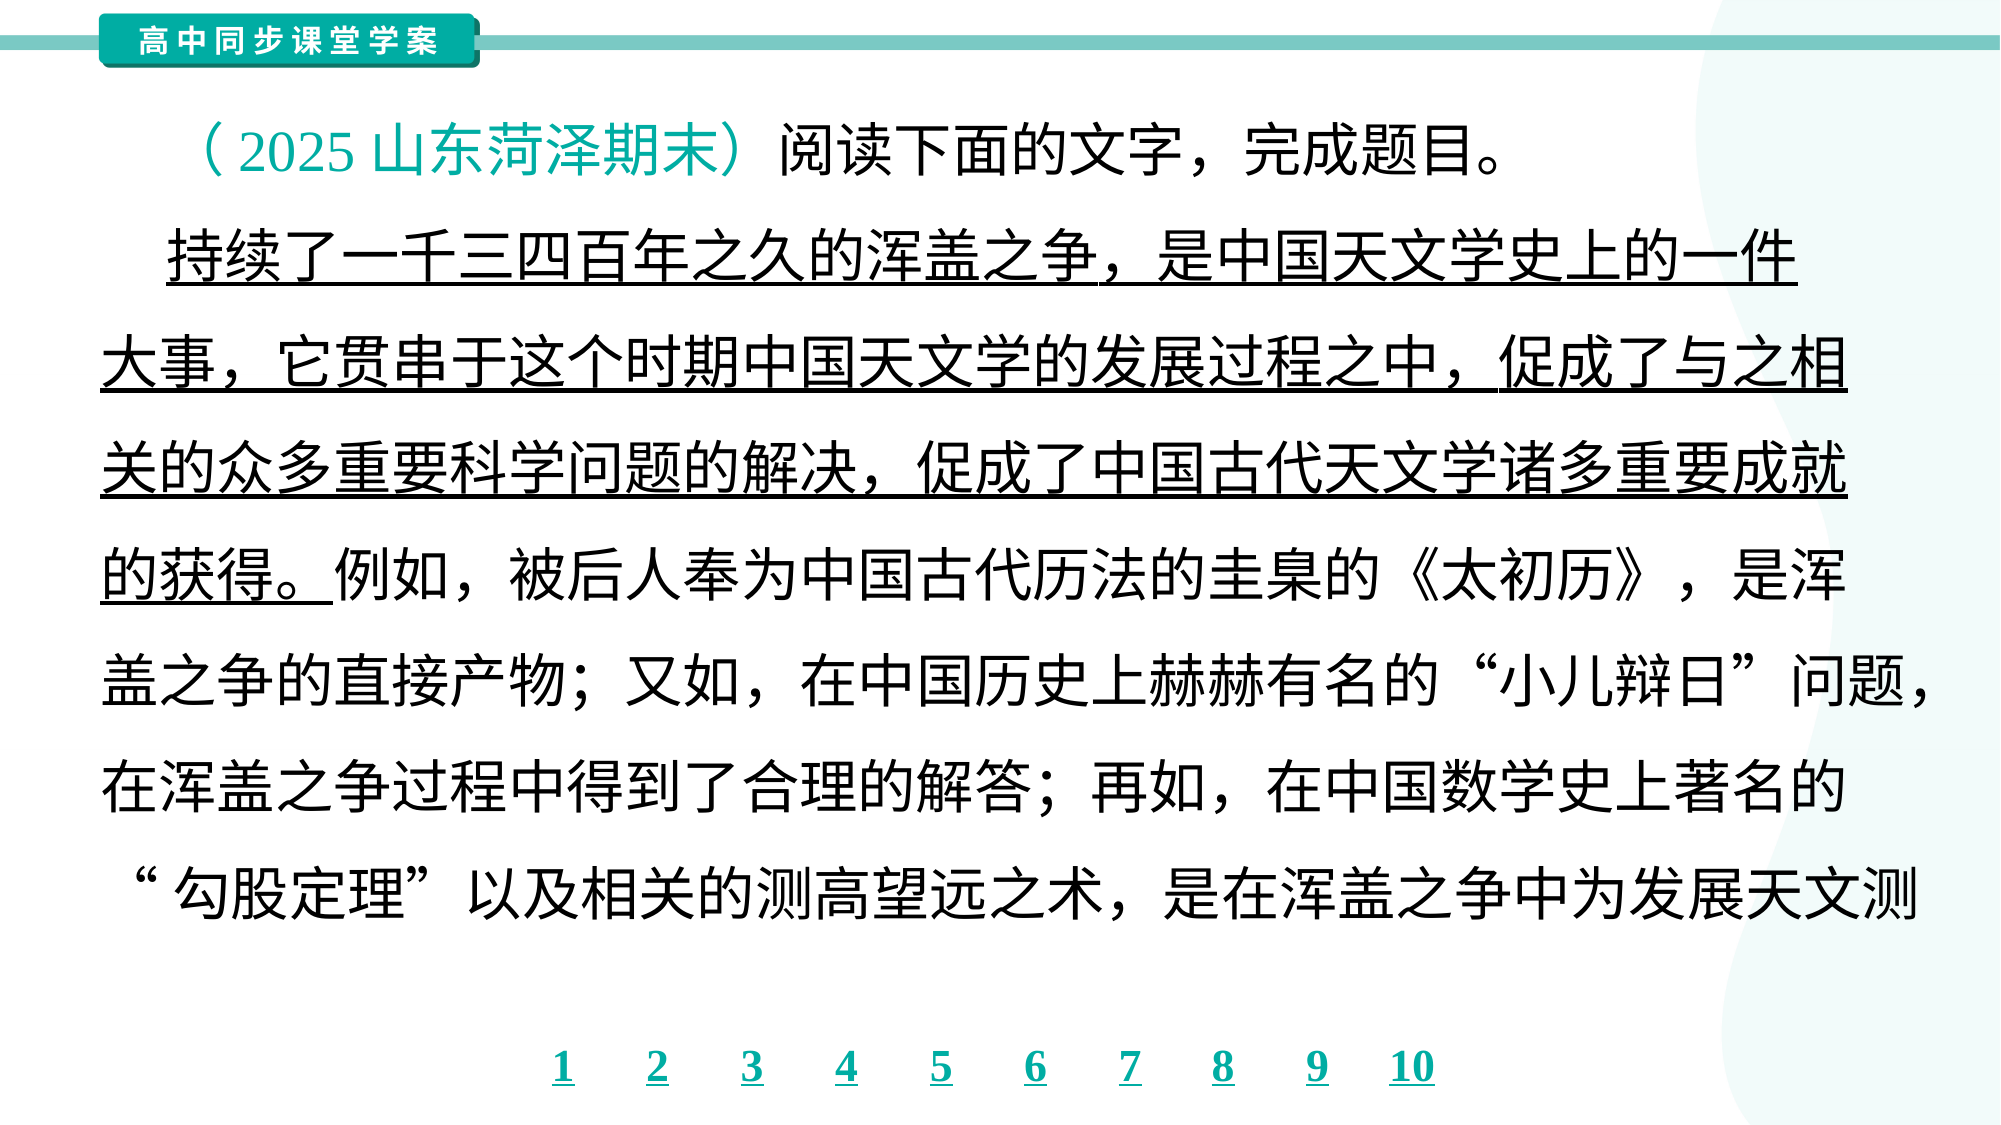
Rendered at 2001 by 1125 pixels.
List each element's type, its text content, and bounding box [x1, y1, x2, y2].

text_box （2025山东菏泽期末）阅读下面的文字，完成题目。 持续了一千三四百年之久的浑盖之争，是中国天文学史上的一件 大事，它贯串于这个时期中国天文学的发展过程之中，促成了与之相 关的众多重要科学问题的解决，促成了中国古代天文学诸多重要成就 的获得。例如，被后人奉为中国古代历法的圭臬的《太初历》，是浑 盖之争的直接产物；又如，在中国历史上赫赫有名的“小儿辩日”问题， 在浑盖之争过程中得到了合理的解答；再如，在中国数学史上著名的 “勾股定理”以及相关的测高望远之术，是在浑盖之争中为发展天文测 [100, 76, 1899, 927]
picture [0, 0, 2000, 1125]
